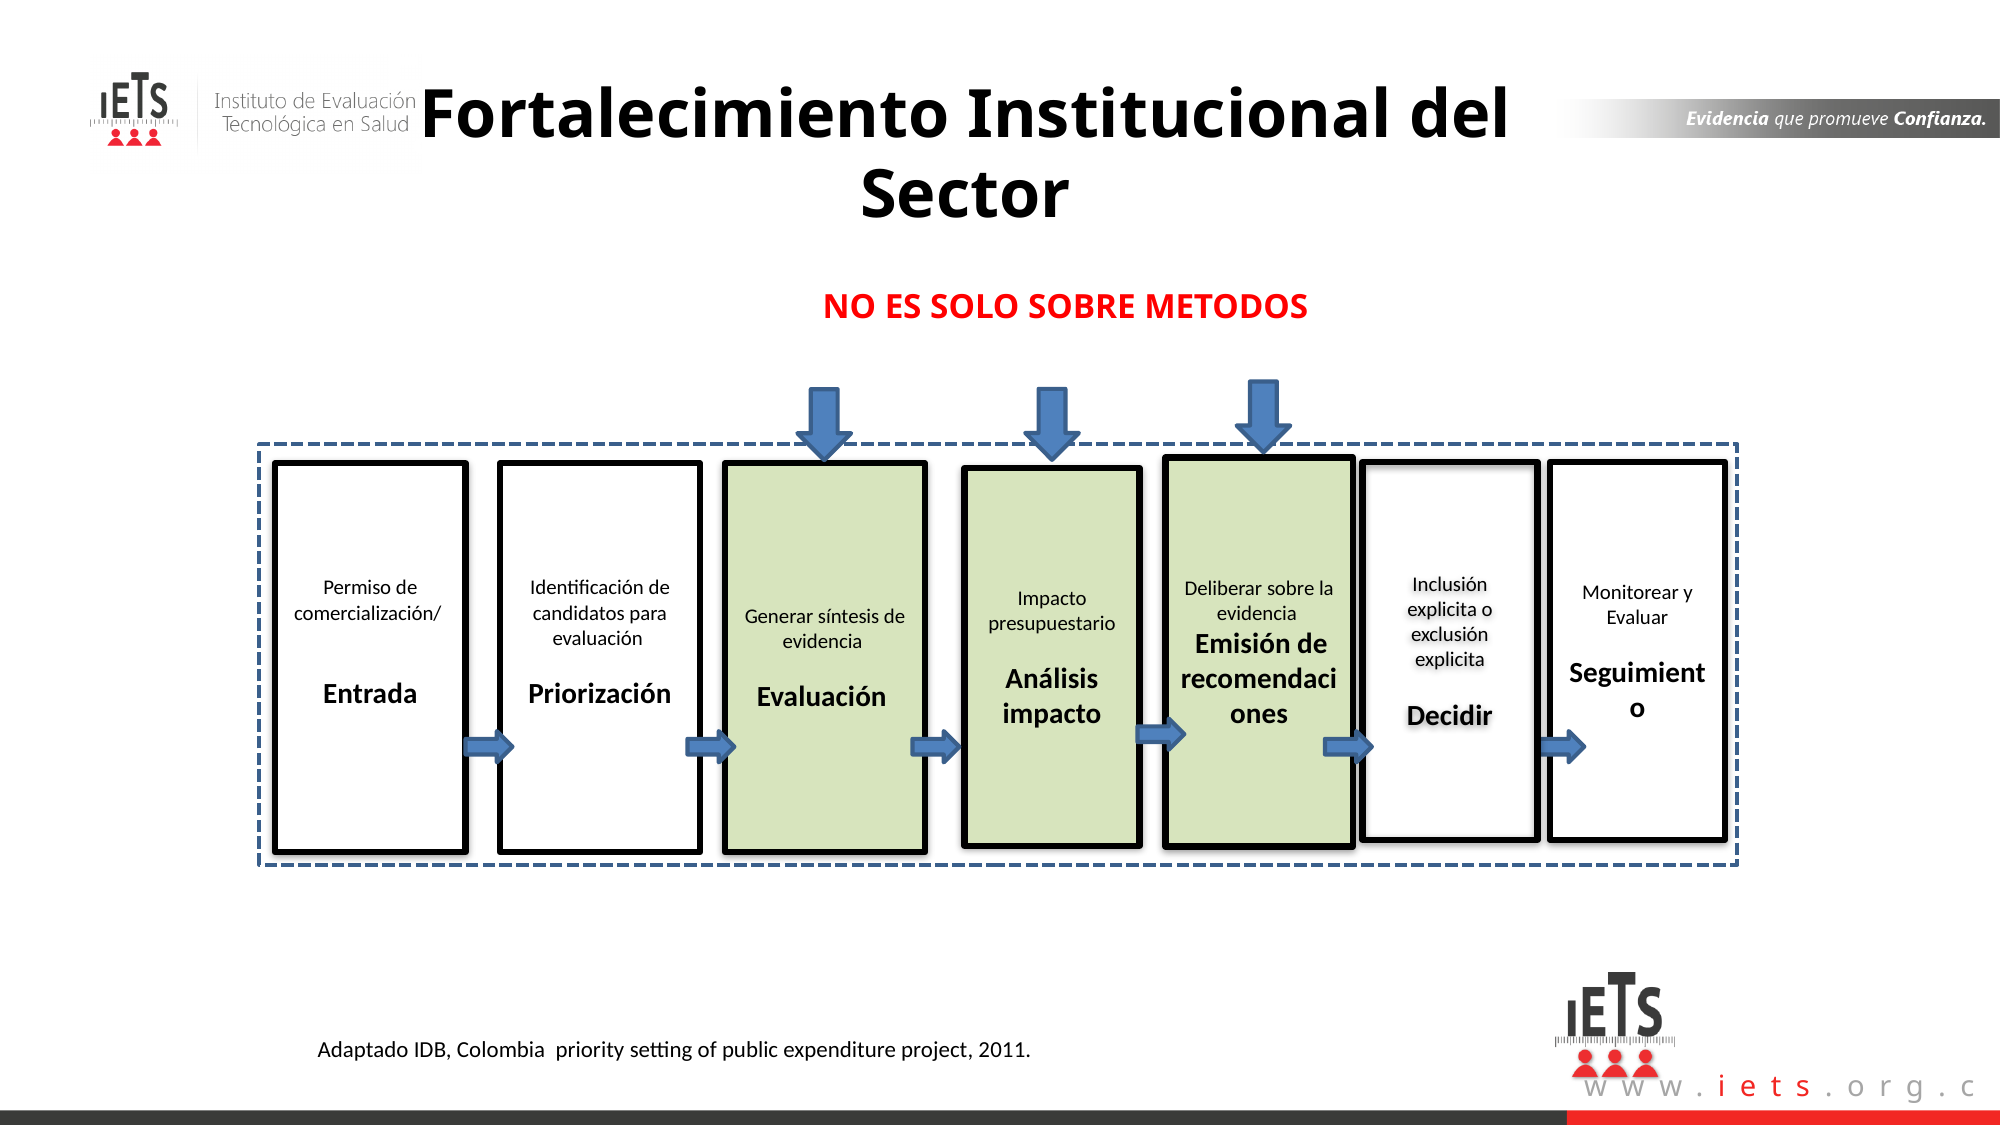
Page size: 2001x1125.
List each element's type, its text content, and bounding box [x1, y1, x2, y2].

text_box [257, 442, 1739, 867]
picture [1654, 99, 2000, 138]
text_box [1023, 386, 1081, 462]
text_box [1322, 729, 1374, 765]
text_box Inclusión explicita o exclusión explicita Decidir [1359, 459, 1541, 843]
text_box Fortalecimiento Institucional del Sector [397, 70, 1534, 164]
text_box Adaptado IDB, Colombia priority setting of public expenditure project, 2011. [303, 1027, 1138, 1070]
text_box [1234, 379, 1293, 455]
text_box Monitorear y Evaluar Seguimiento [1547, 459, 1728, 843]
picture [90, 54, 303, 174]
text_box Permiso de comercialización/ Entrada [272, 460, 469, 855]
picture [1554, 972, 1675, 1083]
text_box Deliberar sobre la evidencia Emisión de recomendaciones [1162, 454, 1356, 850]
text_box NO ES SOLO SOBRE METODOS [807, 277, 1325, 333]
text_box [685, 729, 737, 765]
text_box [795, 387, 854, 463]
text_box [910, 729, 962, 765]
text_box [1135, 716, 1187, 752]
text_box [463, 729, 515, 765]
title El proceso de priorizar y decidir aplica para listas de inclusiones o exclusiones [303, 7, 1654, 195]
text_box [1546, 729, 1587, 765]
